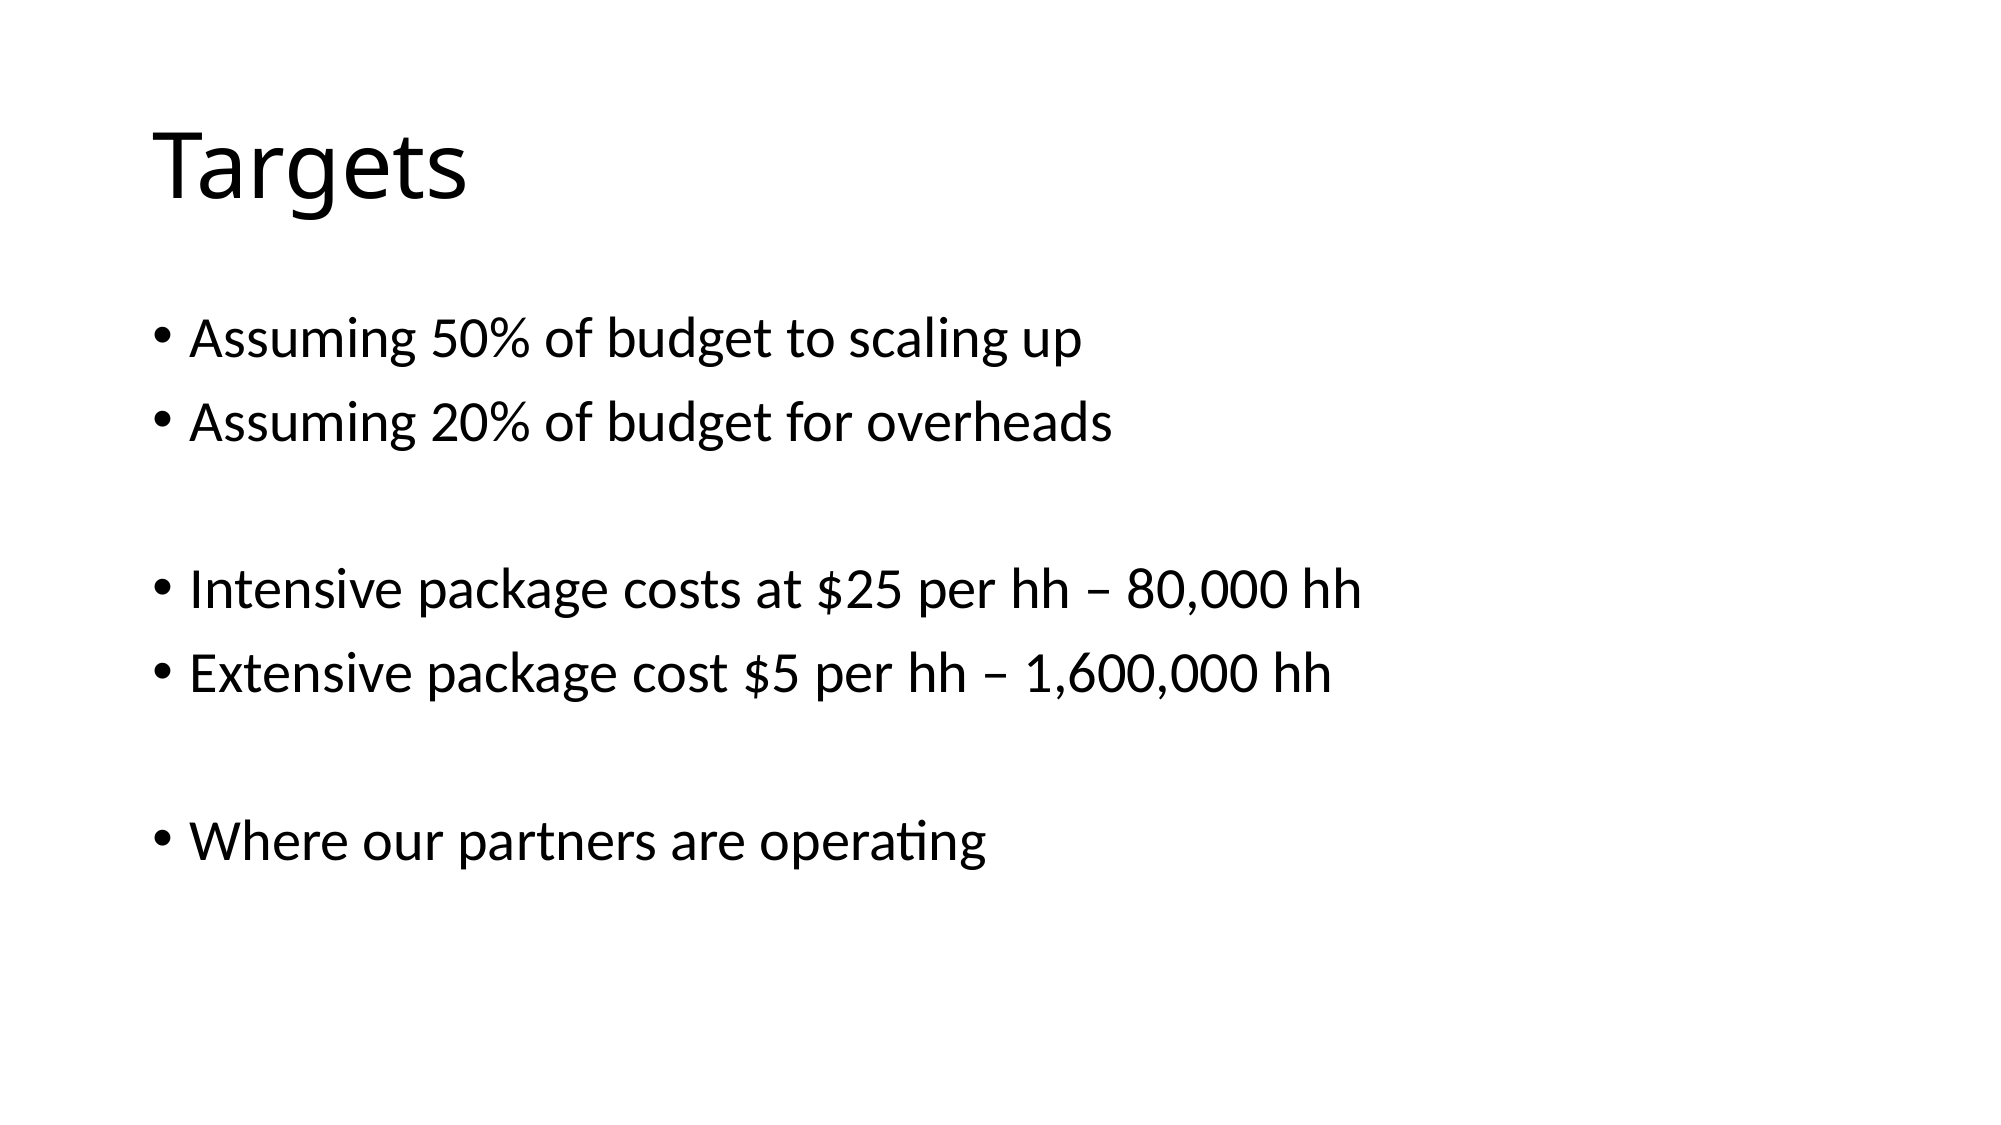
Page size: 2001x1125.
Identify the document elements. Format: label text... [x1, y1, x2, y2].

title Targets [137, 59, 1863, 278]
list Assuming 50% of budget to scaling up Assuming 20% of budget for overheads Intensive package costs at $25 per hh – 80,000 hh Extensive package cost $5 per hh – 1,600,000 hh Where our partners are operating [137, 299, 1863, 1014]
